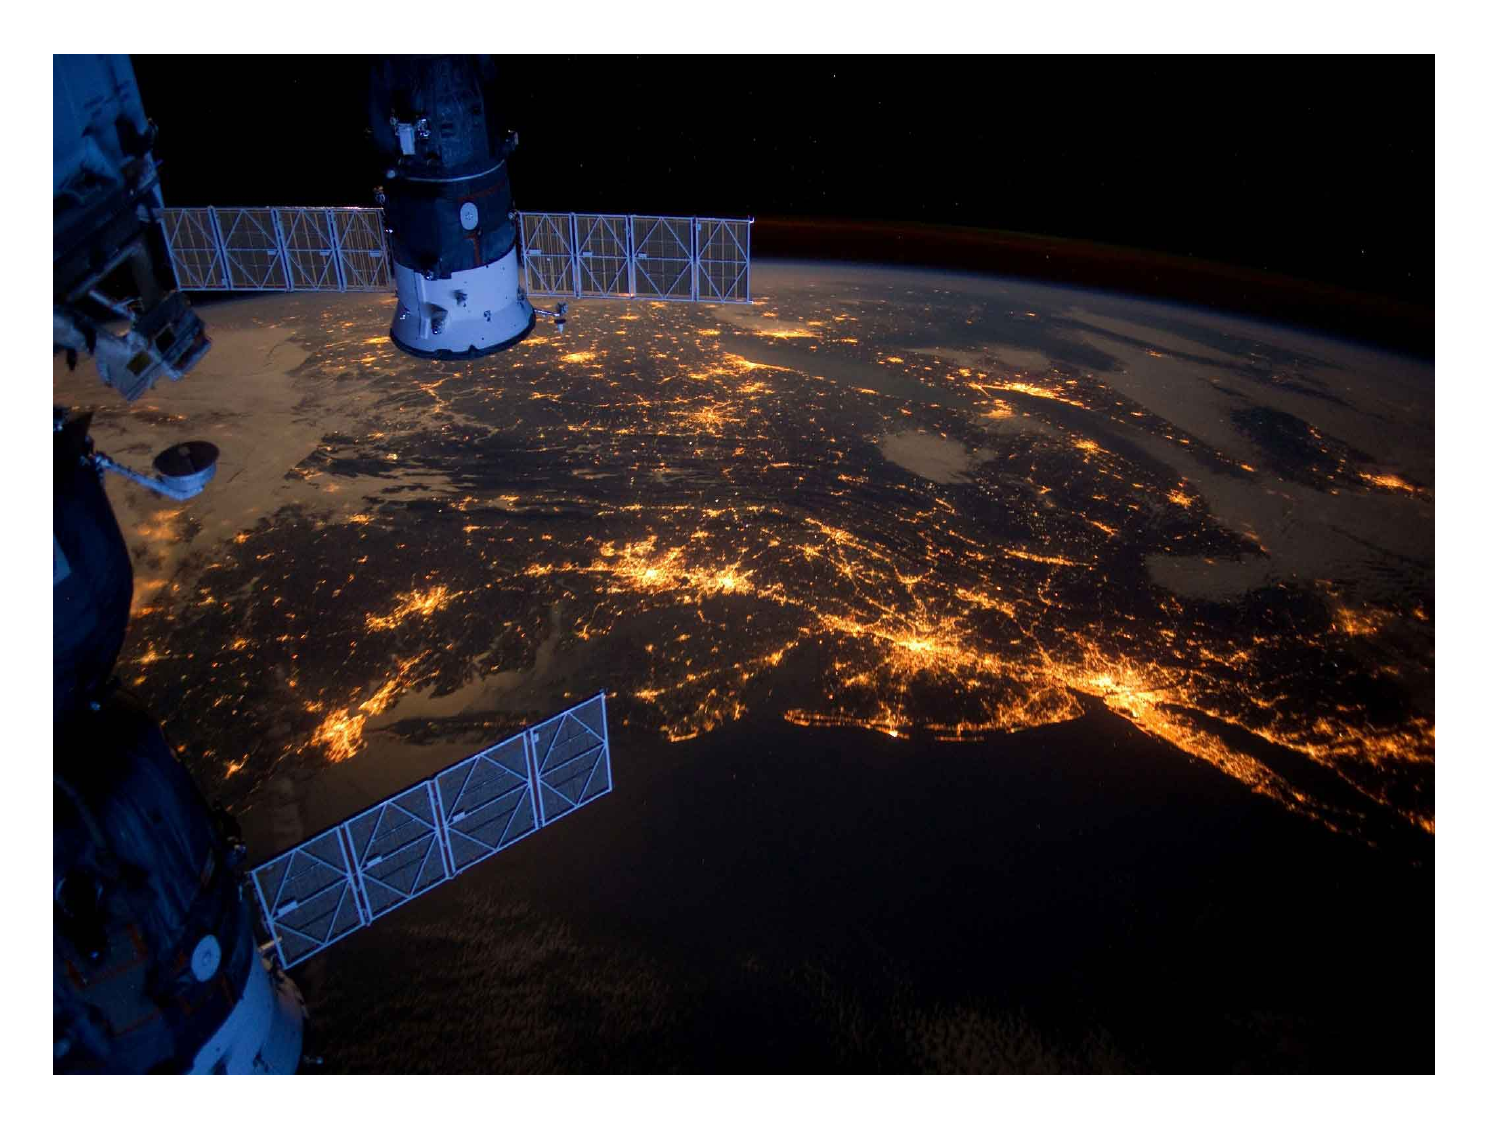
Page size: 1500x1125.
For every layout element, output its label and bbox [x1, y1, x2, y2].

picture [53, 54, 1435, 1075]
